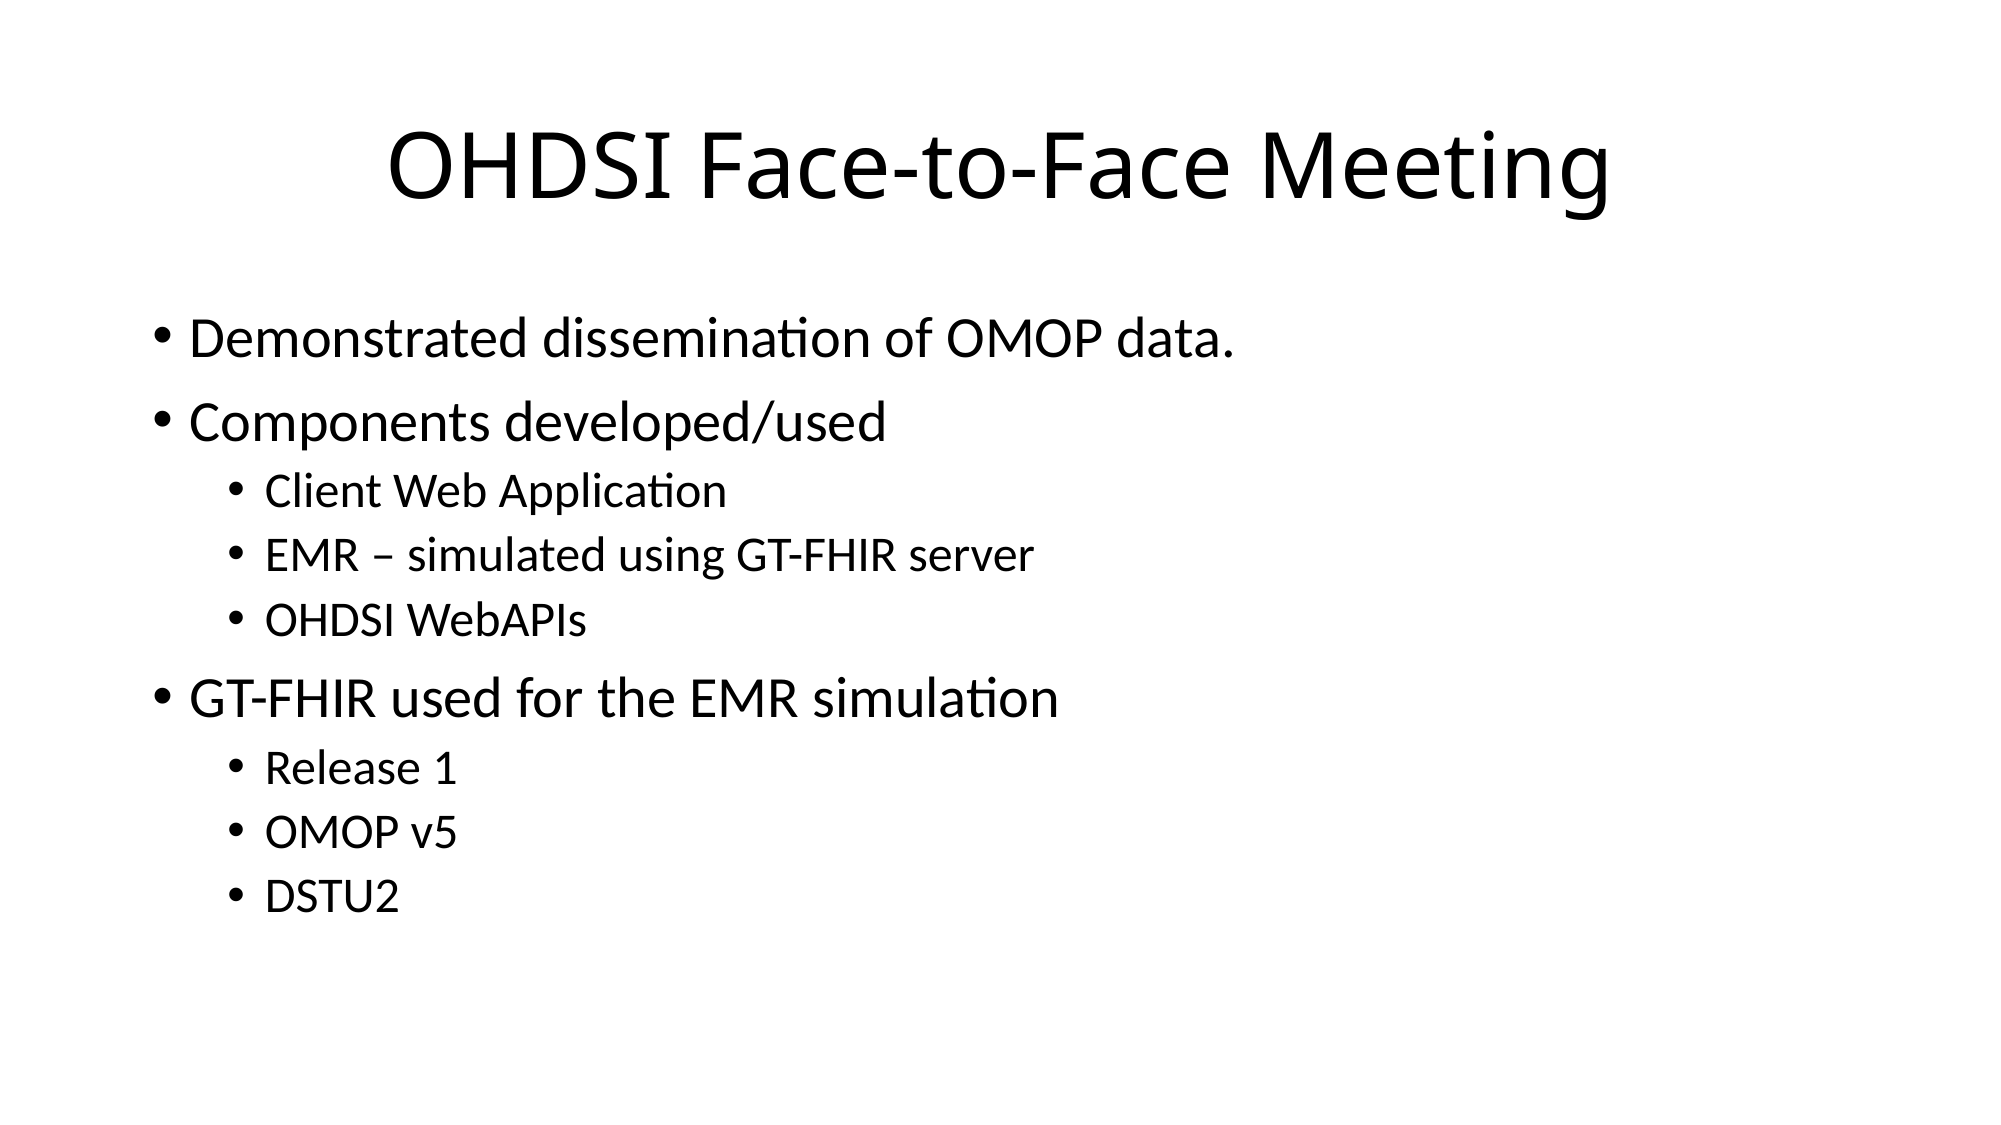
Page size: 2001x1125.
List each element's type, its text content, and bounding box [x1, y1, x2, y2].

list Demonstrated dissemination of OMOP data. Components developed/used Client Web Application EMR – simulated using GT-FHIR server OHDSI WebAPIs GT-FHIR used for the EMR simulation Release 1 OMOP v5 DSTU2 [137, 299, 1863, 1014]
title OHDSI Face-to-Face Meeting [137, 59, 1863, 278]
